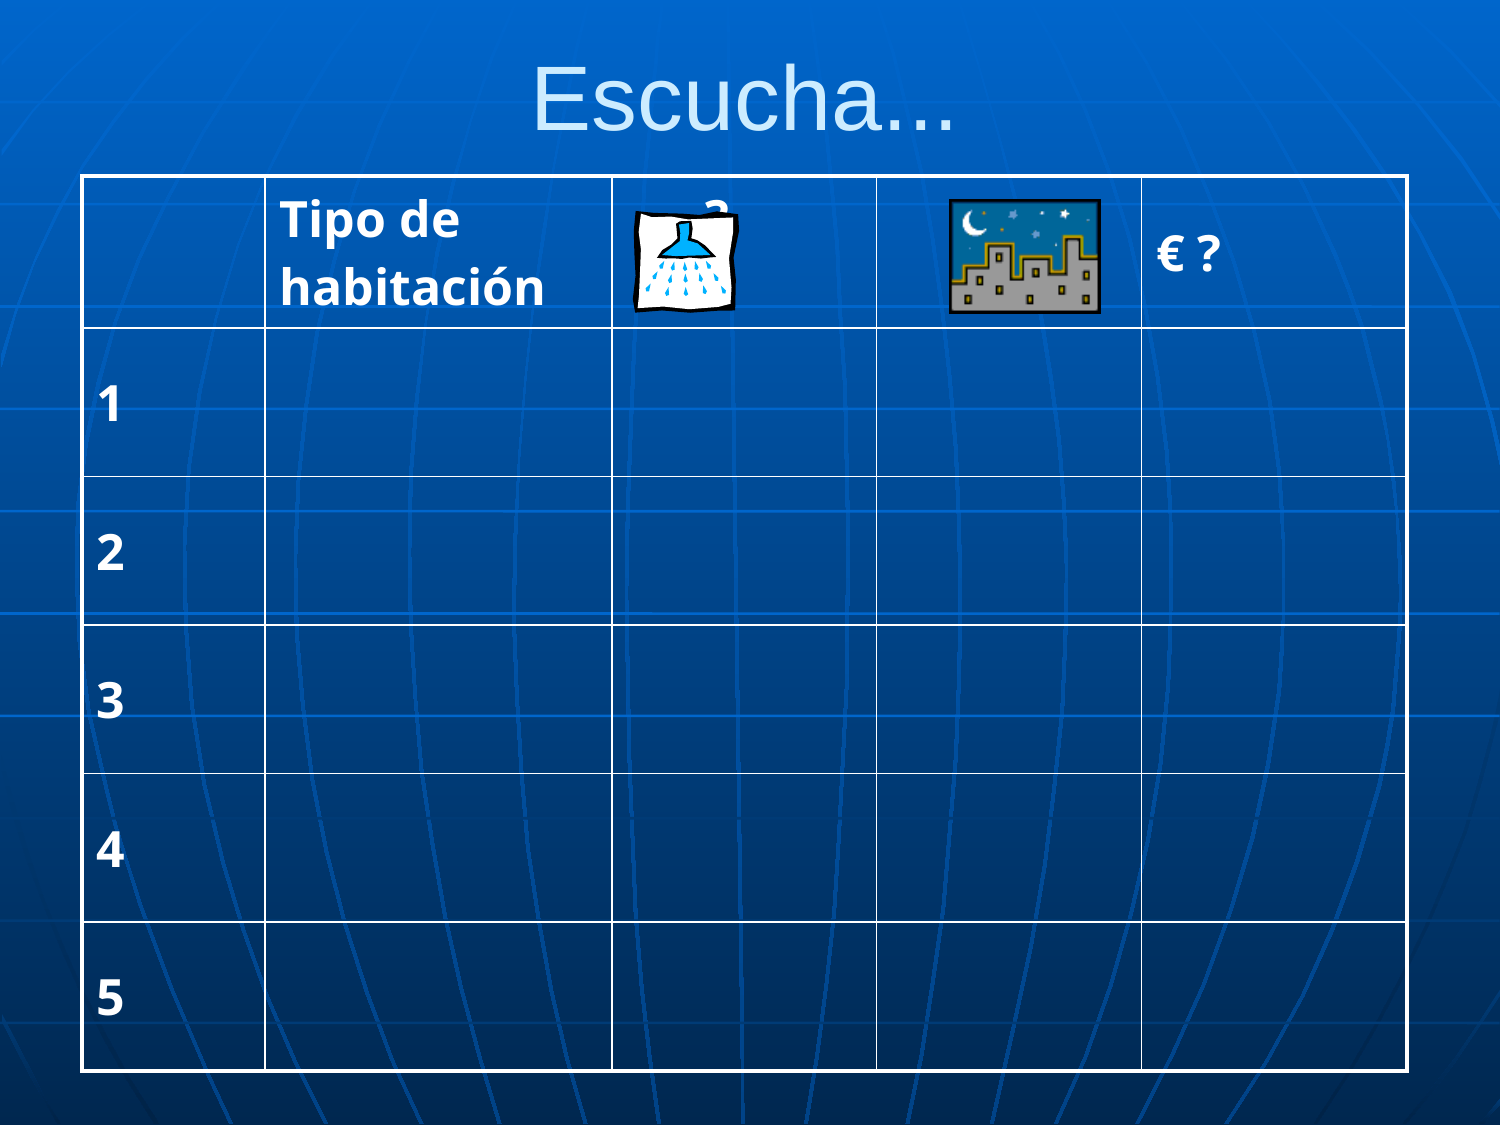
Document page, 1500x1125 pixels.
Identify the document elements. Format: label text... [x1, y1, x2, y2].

table_cell [1142, 774, 1405, 921]
table_cell [613, 774, 876, 921]
title Escucha... [70, 0, 1421, 188]
table_cell [613, 477, 876, 624]
table_cell [613, 923, 876, 1069]
table_cell [877, 626, 1141, 773]
table_cell 3 [84, 626, 264, 773]
table_cell [266, 329, 611, 476]
table_cell [877, 774, 1141, 921]
table_cell [877, 329, 1141, 476]
table_header Tipo de habitación [266, 178, 611, 327]
table_cell [1142, 329, 1405, 476]
table_cell [877, 477, 1141, 624]
table_cell [1142, 477, 1405, 624]
table_cell 5 [84, 923, 264, 1069]
table_cell 2 [84, 477, 264, 624]
table_cell [266, 923, 611, 1069]
table_cell [613, 329, 876, 476]
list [948, 198, 1101, 314]
table_cell 1 [84, 329, 264, 476]
table_cell [877, 923, 1141, 1069]
table_cell [266, 774, 611, 921]
table_header ? [613, 178, 876, 327]
table_header [84, 178, 264, 327]
table_cell [613, 626, 876, 773]
table_cell 4 [84, 774, 264, 921]
table_cell [1142, 626, 1405, 773]
table_cell [266, 477, 611, 624]
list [632, 210, 740, 313]
table_header [877, 178, 1141, 327]
table_cell [266, 626, 611, 773]
table_header € ? [1142, 178, 1405, 327]
table_cell [1142, 923, 1405, 1069]
